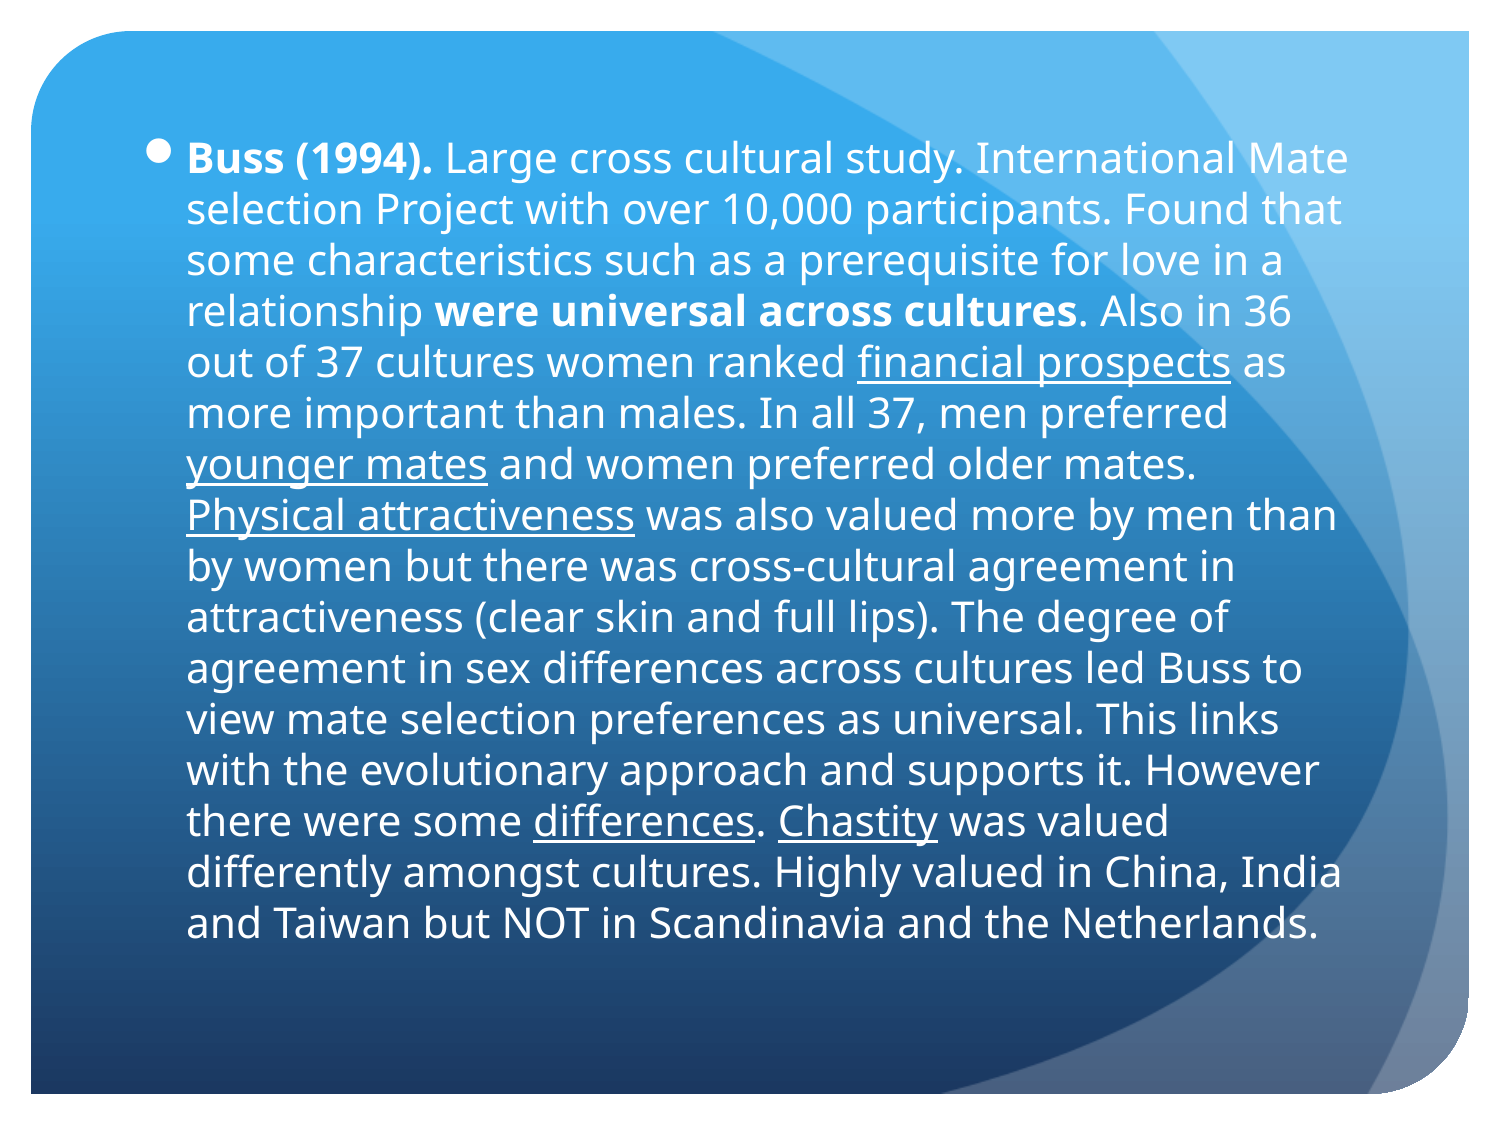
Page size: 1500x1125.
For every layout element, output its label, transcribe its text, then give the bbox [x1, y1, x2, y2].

picture [24, 30, 1473, 1094]
list Buss (1994). Large cross cultural study. International Mate selection Project with over 10,000 participants. Found that some characteristics such as a prerequisite for love in a relationship were universal across cultures. Also in 36 out of 37 cultures women ranked financial prospects as more important than males. In all 37, men preferred younger mates and women preferred older mates. Physical attractiveness was also valued more by men than by women but there was cross-cultural agreement in attractiveness (clear skin and full lips). The degree of agreement in sex differences across cultures led Buss to view mate selection preferences as universal. This links with the evolutionary approach and supports it. However there were some differences. Chastity was valued differently amongst cultures. Highly valued in China, India and Taiwan but NOT in Scandinavia and the Netherlands. [127, 123, 1372, 991]
